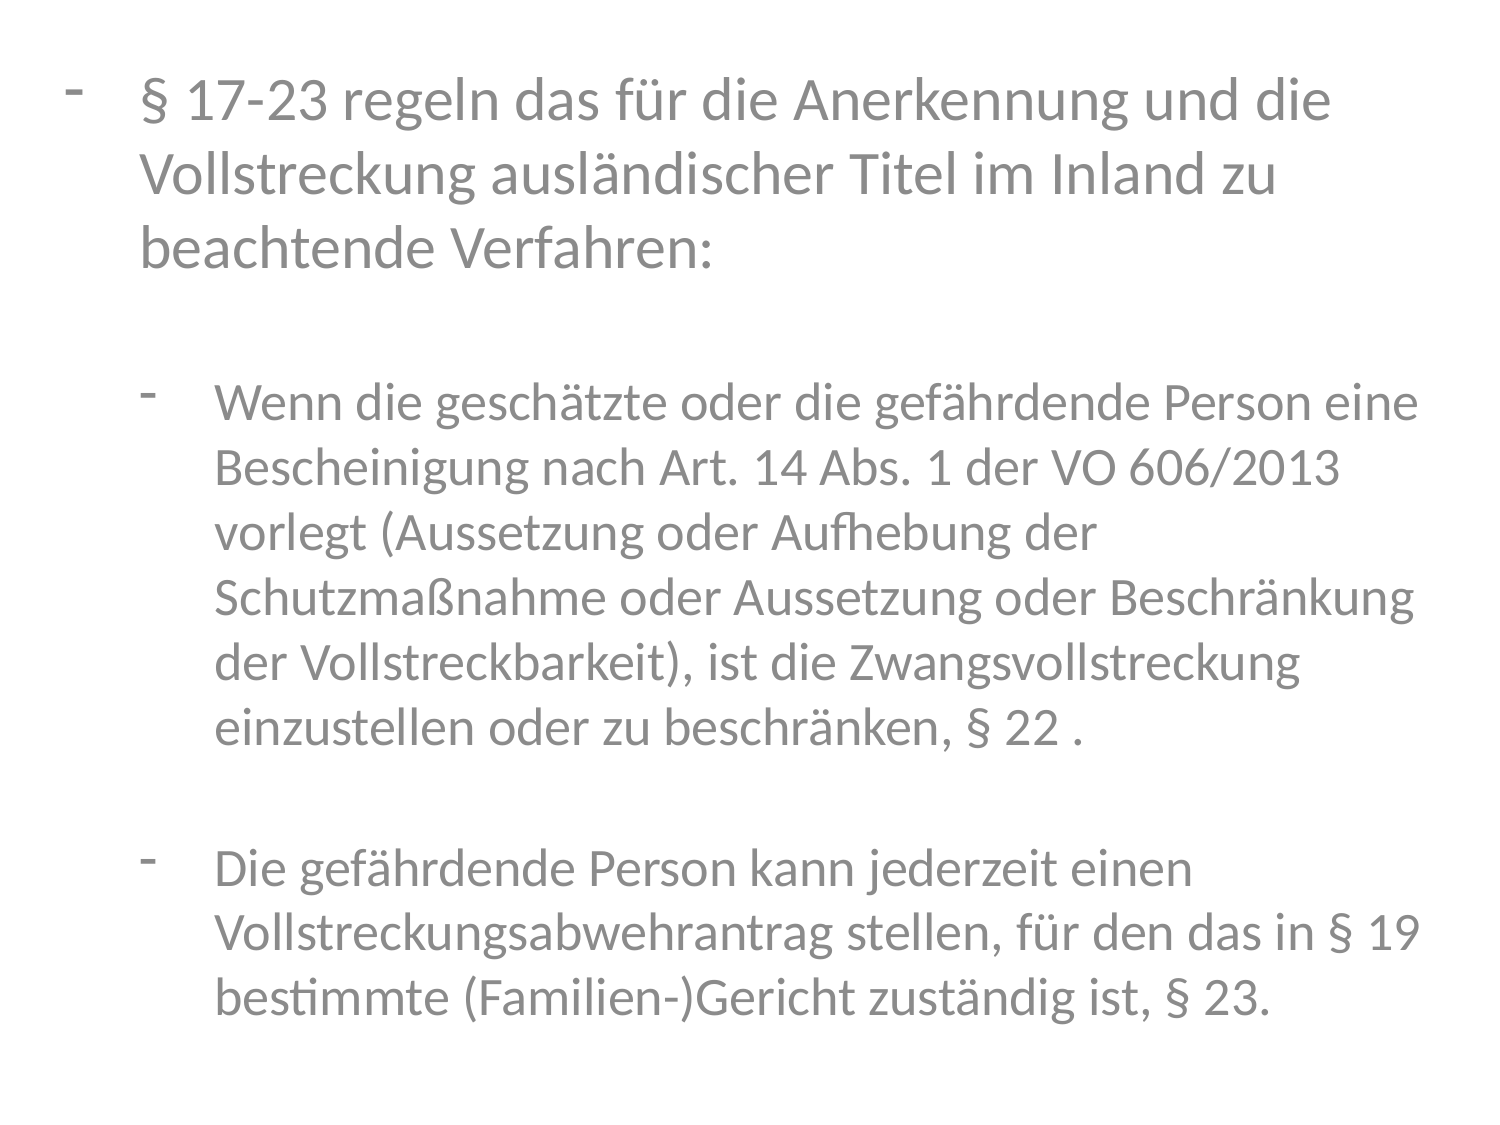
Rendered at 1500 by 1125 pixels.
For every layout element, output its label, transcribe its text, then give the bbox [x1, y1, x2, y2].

subtitle § 17-23 regeln das für die Anerkennung und die Vollstreckung ausländischer Titel im Inland zu beachtende Verfahren: Wenn die geschätzte oder die gefährdende Person eine Bescheinigung nach Art. 14 Abs. 1 der VO 606/2013 vorlegt (Aussetzung oder Aufhebung der Schutzmaßnahme oder Aussetzung oder Beschränkung der Vollstreckbarkeit), ist die Zwangsvollstreckung einzustellen oder zu beschränken, § 22 . Die gefährdende Person kann jederzeit einen Vollstreckungsabwehrantrag stellen, für den das in § 19 bestimmte (Familien-)Gericht zuständig ist, § 23. [48, 50, 1446, 1063]
